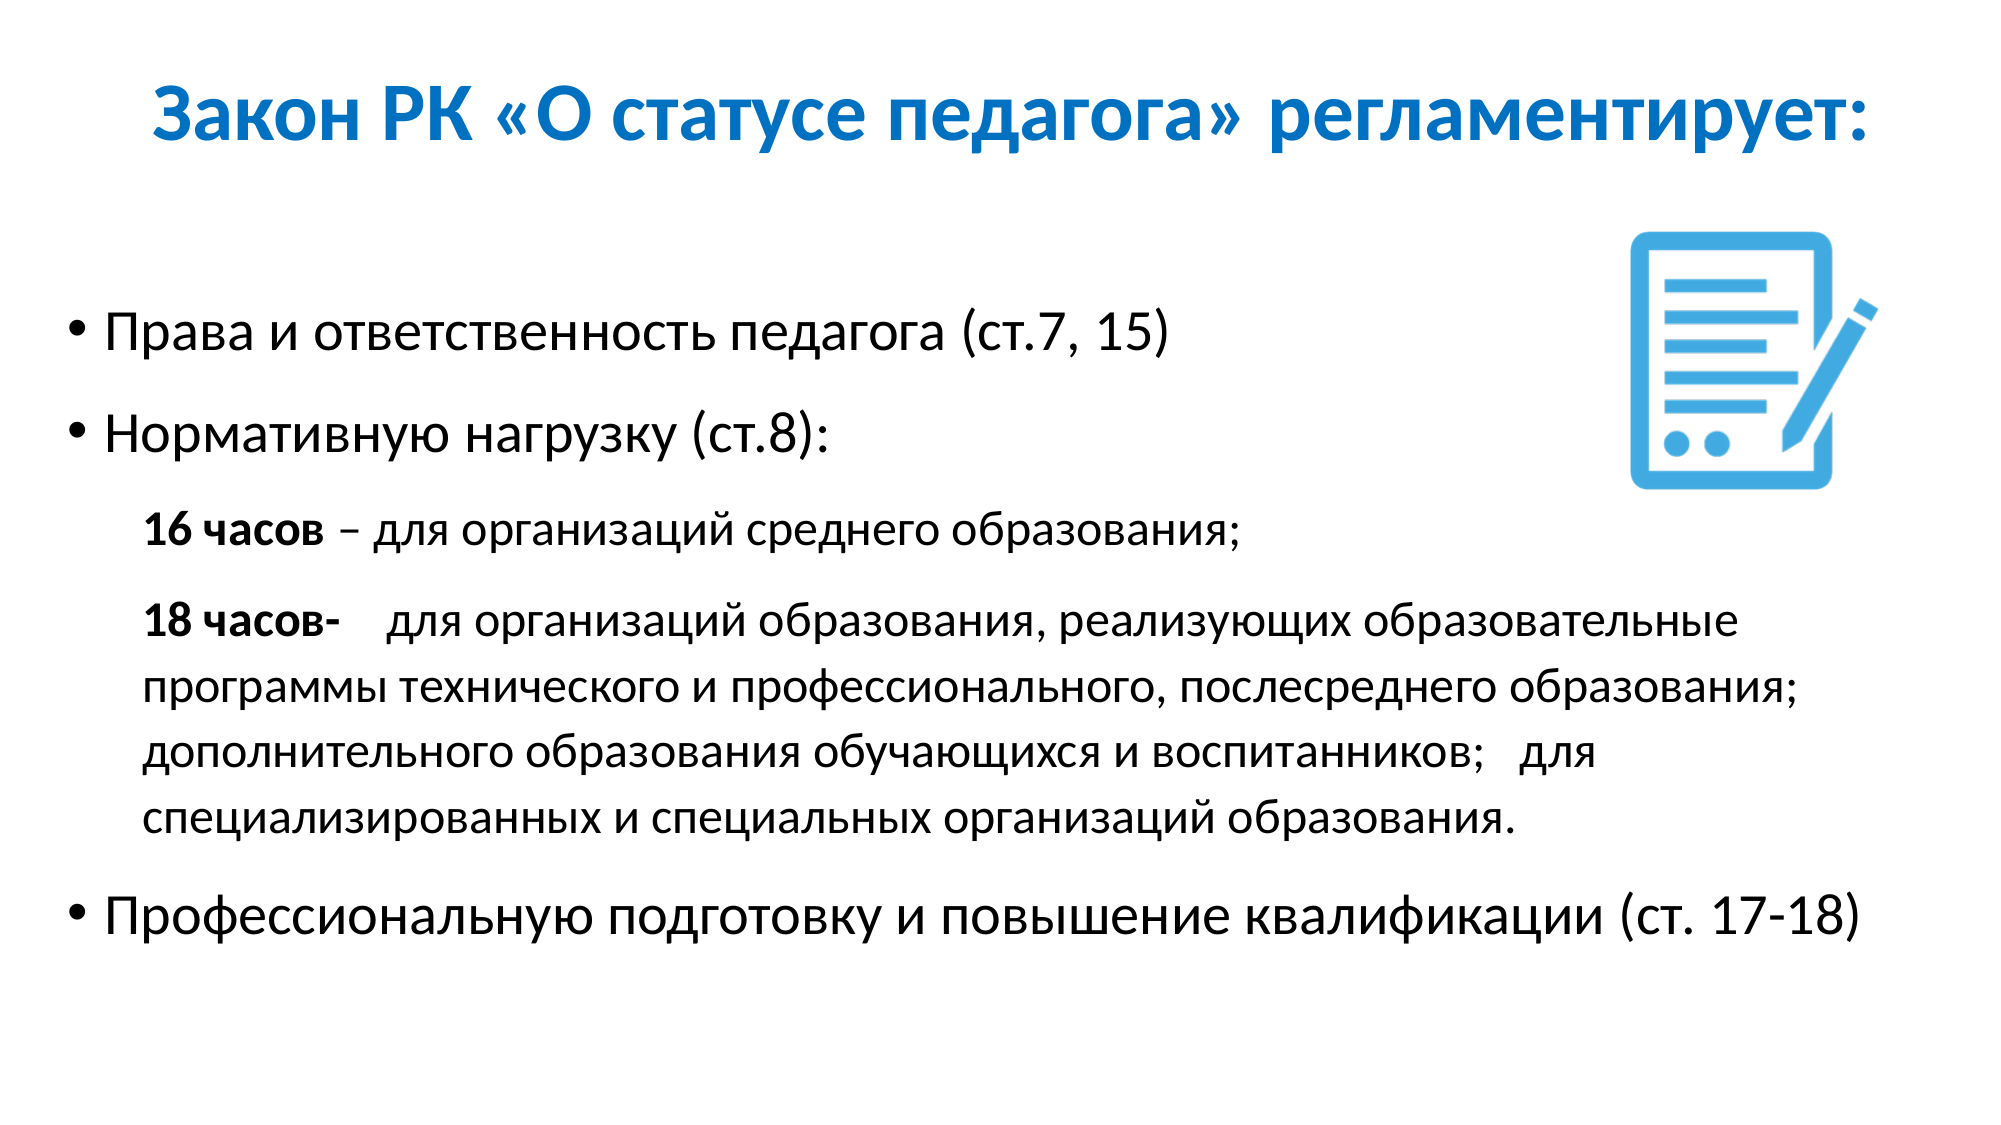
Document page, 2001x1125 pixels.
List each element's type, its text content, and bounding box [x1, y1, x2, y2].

picture [1621, 219, 1888, 509]
title Закон РК «О статусе педагога» регламентирует: [137, 59, 1941, 167]
list Права и ответственность педагога (ст.7, 15) Нормативную нагрузку (ст.8): 16 часов – для организаций среднего образования; 18 часов- для организаций образования, реализующих образовательные программы технического и профессионального, послесреднего образования; дополнительного образования обучающихся и воспитанников; для специализированных и специальных организаций образования. Профессиональную подготовку и повышение квалификации (ст. 17-18) [52, 277, 1922, 1125]
